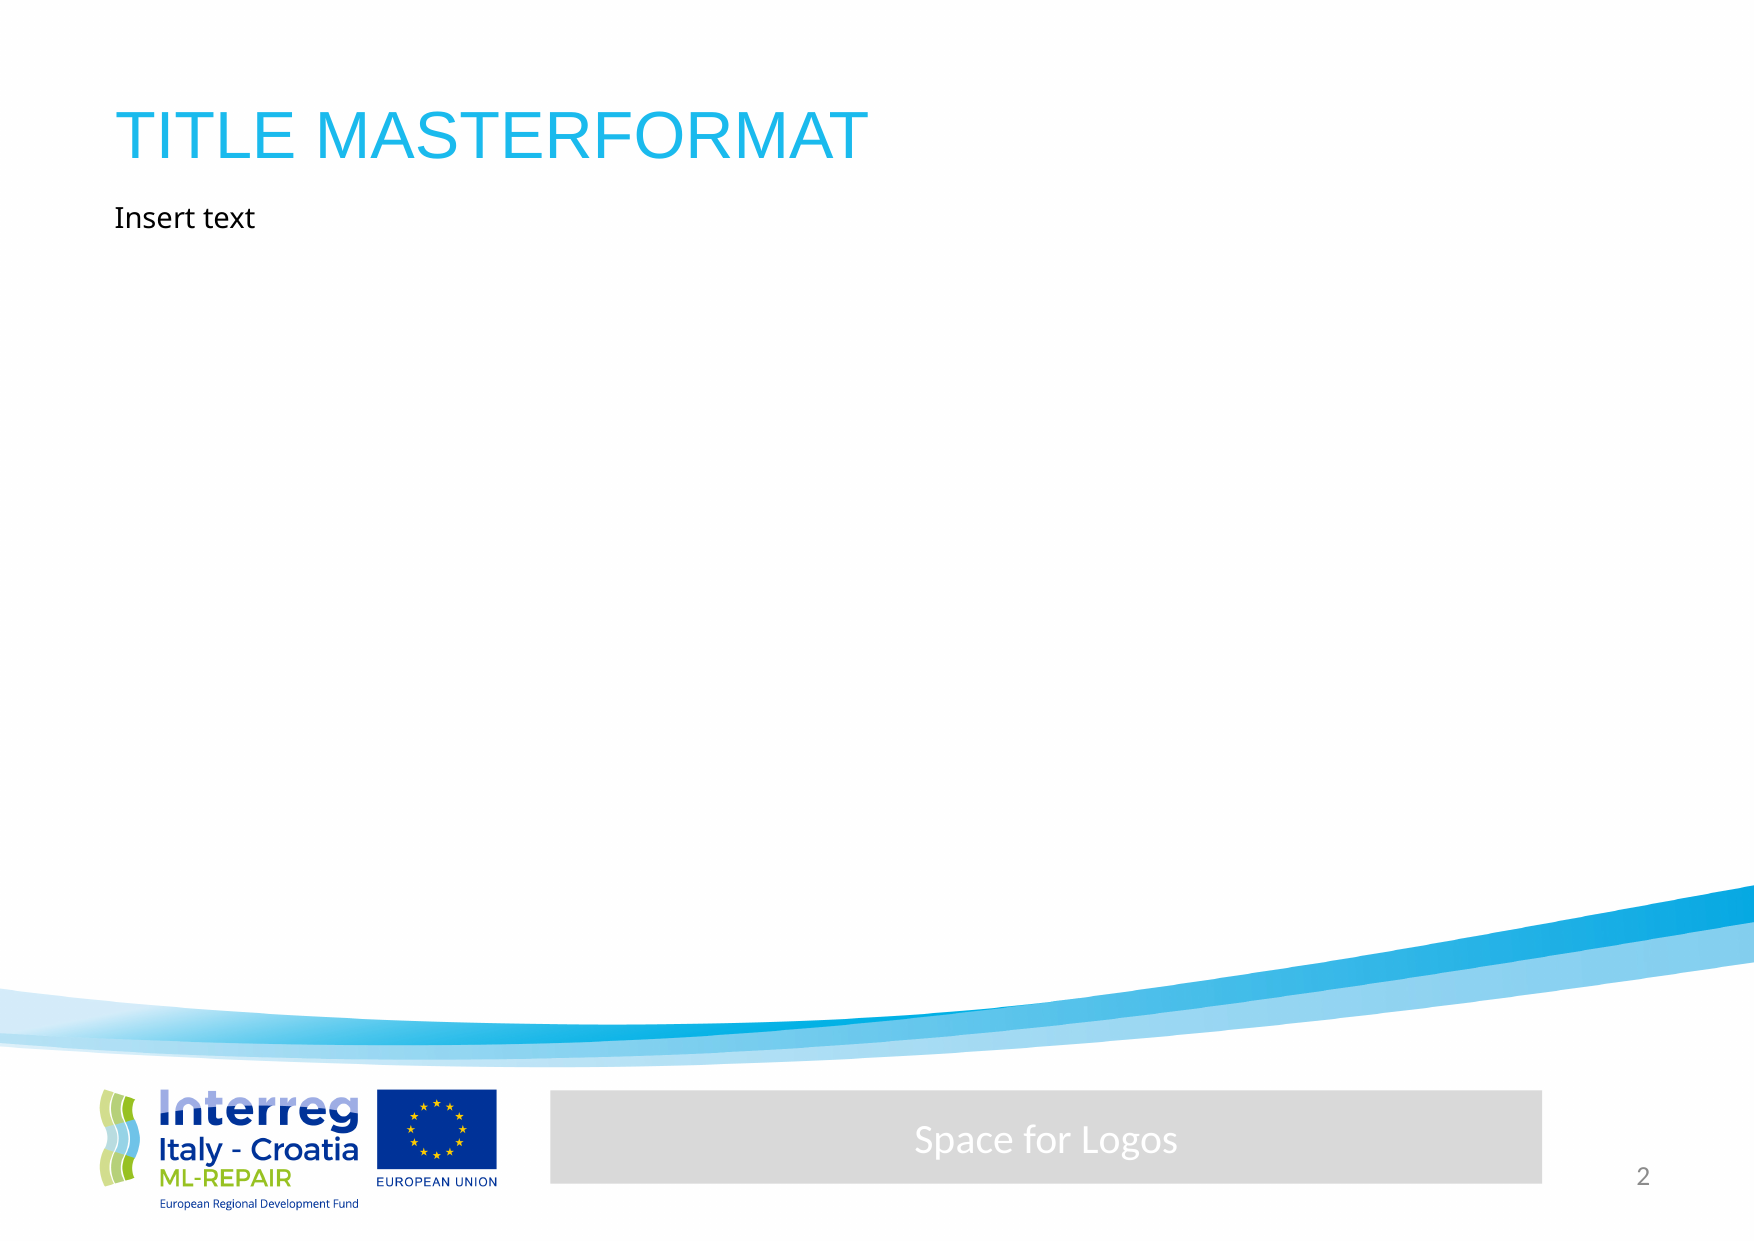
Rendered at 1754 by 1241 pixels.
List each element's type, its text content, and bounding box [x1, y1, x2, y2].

text_box TITLE MASTERFORMAT [97, 83, 1656, 181]
text_box Insert text [99, 191, 1658, 851]
picture [0, 0, 1754, 1241]
text_box Space for Logos [549, 1089, 1543, 1185]
slide_number 2 [1607, 1141, 1666, 1208]
